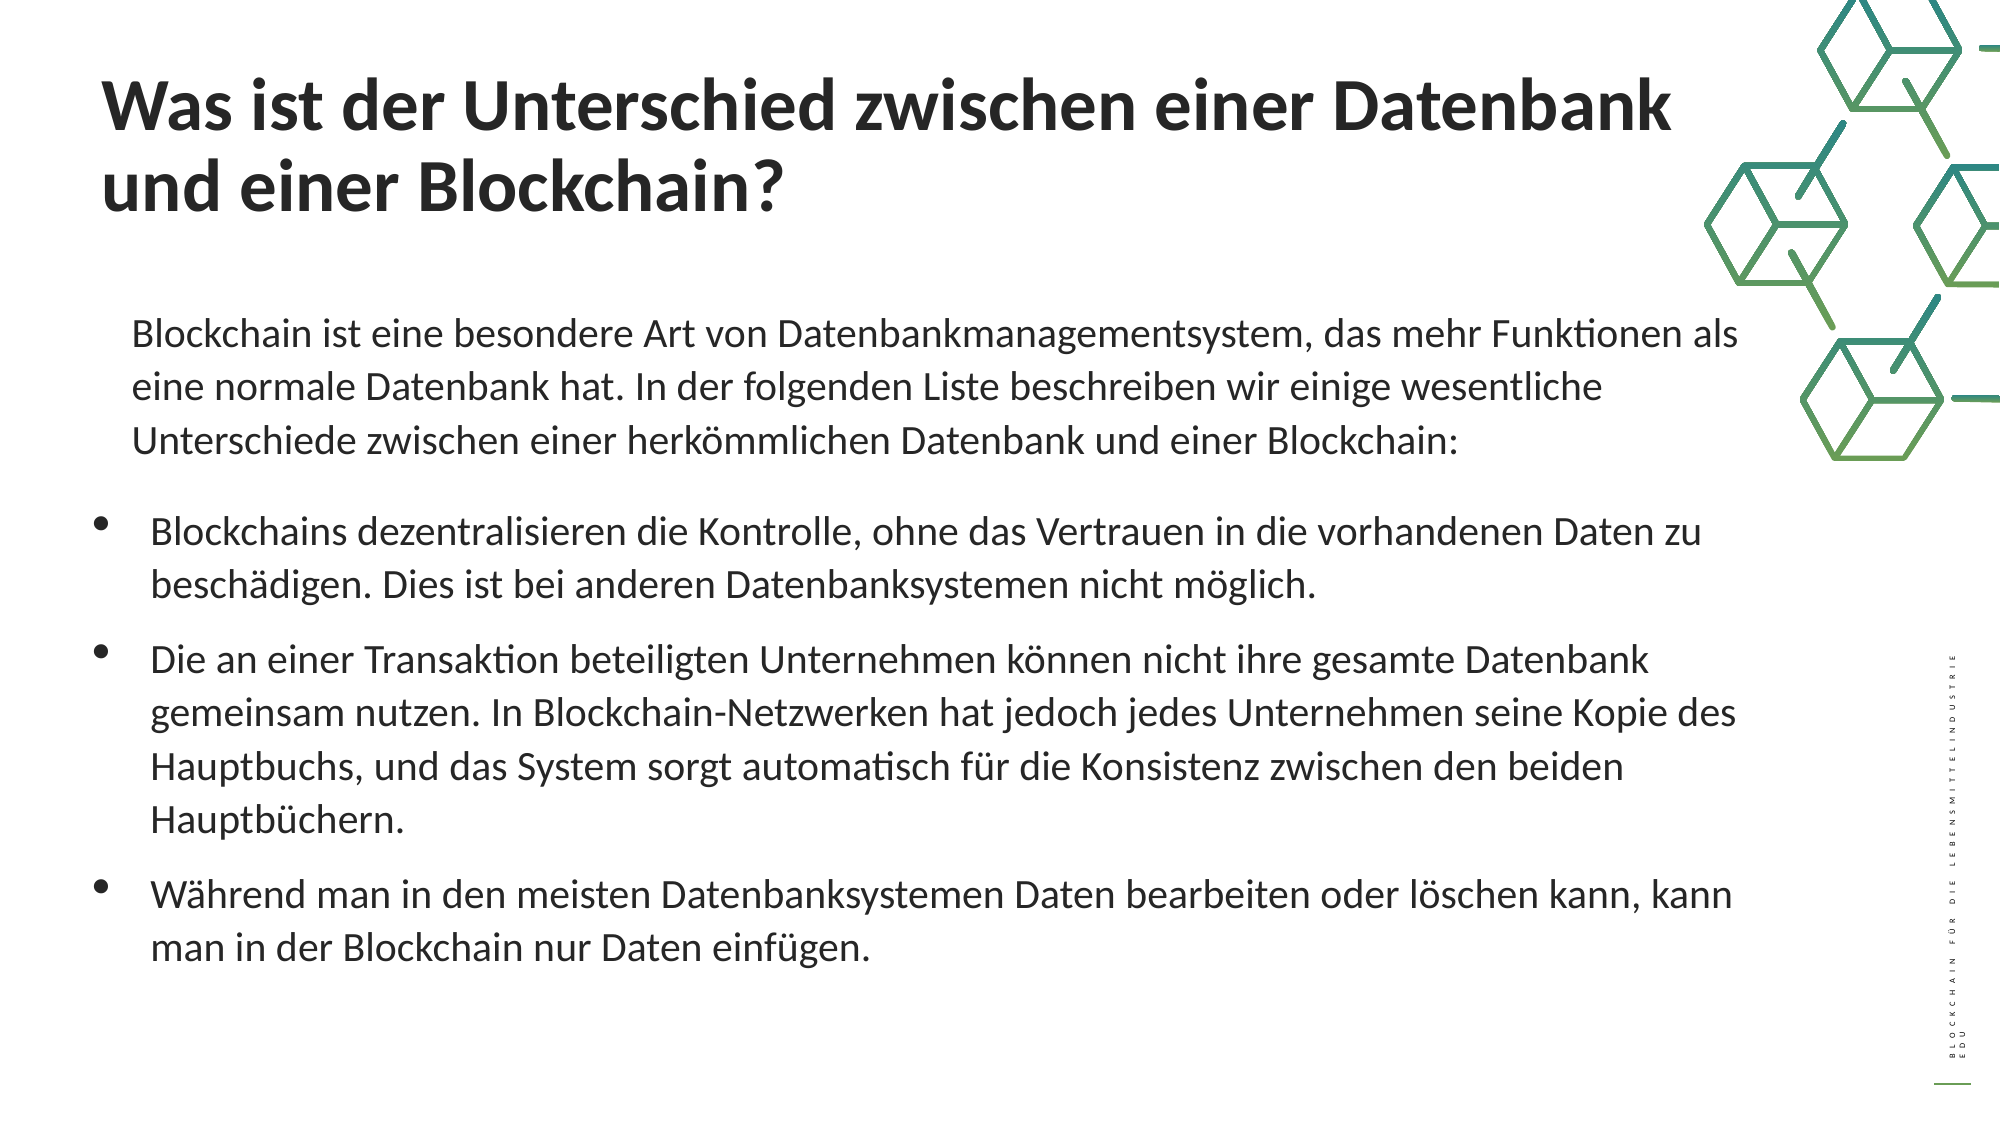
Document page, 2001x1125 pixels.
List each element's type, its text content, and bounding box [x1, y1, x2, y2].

list Blockchain ist eine besondere Art von Datenbankmanagementsystem, das mehr Funktionen als eine normale Datenbank hat. In der folgenden Liste beschreiben wir einige wesentliche Unterschiede zwischen einer herkömmlichen Datenbank und einer Blockchain: Blockchains dezentralisieren die Kontrolle, ohne das Vertrauen in die vorhandenen Daten zu beschädigen. Dies ist bei anderen Datenbanksystemen nicht möglich. Die an einer Transaktion beteiligten Unternehmen können nicht ihre gesamte Datenbank gemeinsam nutzen. In Blockchain-Netzwerken hat jedoch jedes Unternehmen seine Kopie des Hauptbuchs, und das System sorgt automatisch für die Konsistenz zwischen den beiden Hauptbüchern. Während man in den meisten Datenbanksystemen Daten bearbeiten oder löschen kann, kann man in der Blockchain nur Daten einfügen. [79, 294, 1818, 1065]
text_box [1704, 0, 2000, 461]
list Was ist der Unterschied zwischen einer Datenbank und einer Blockchain? [86, 58, 1704, 271]
